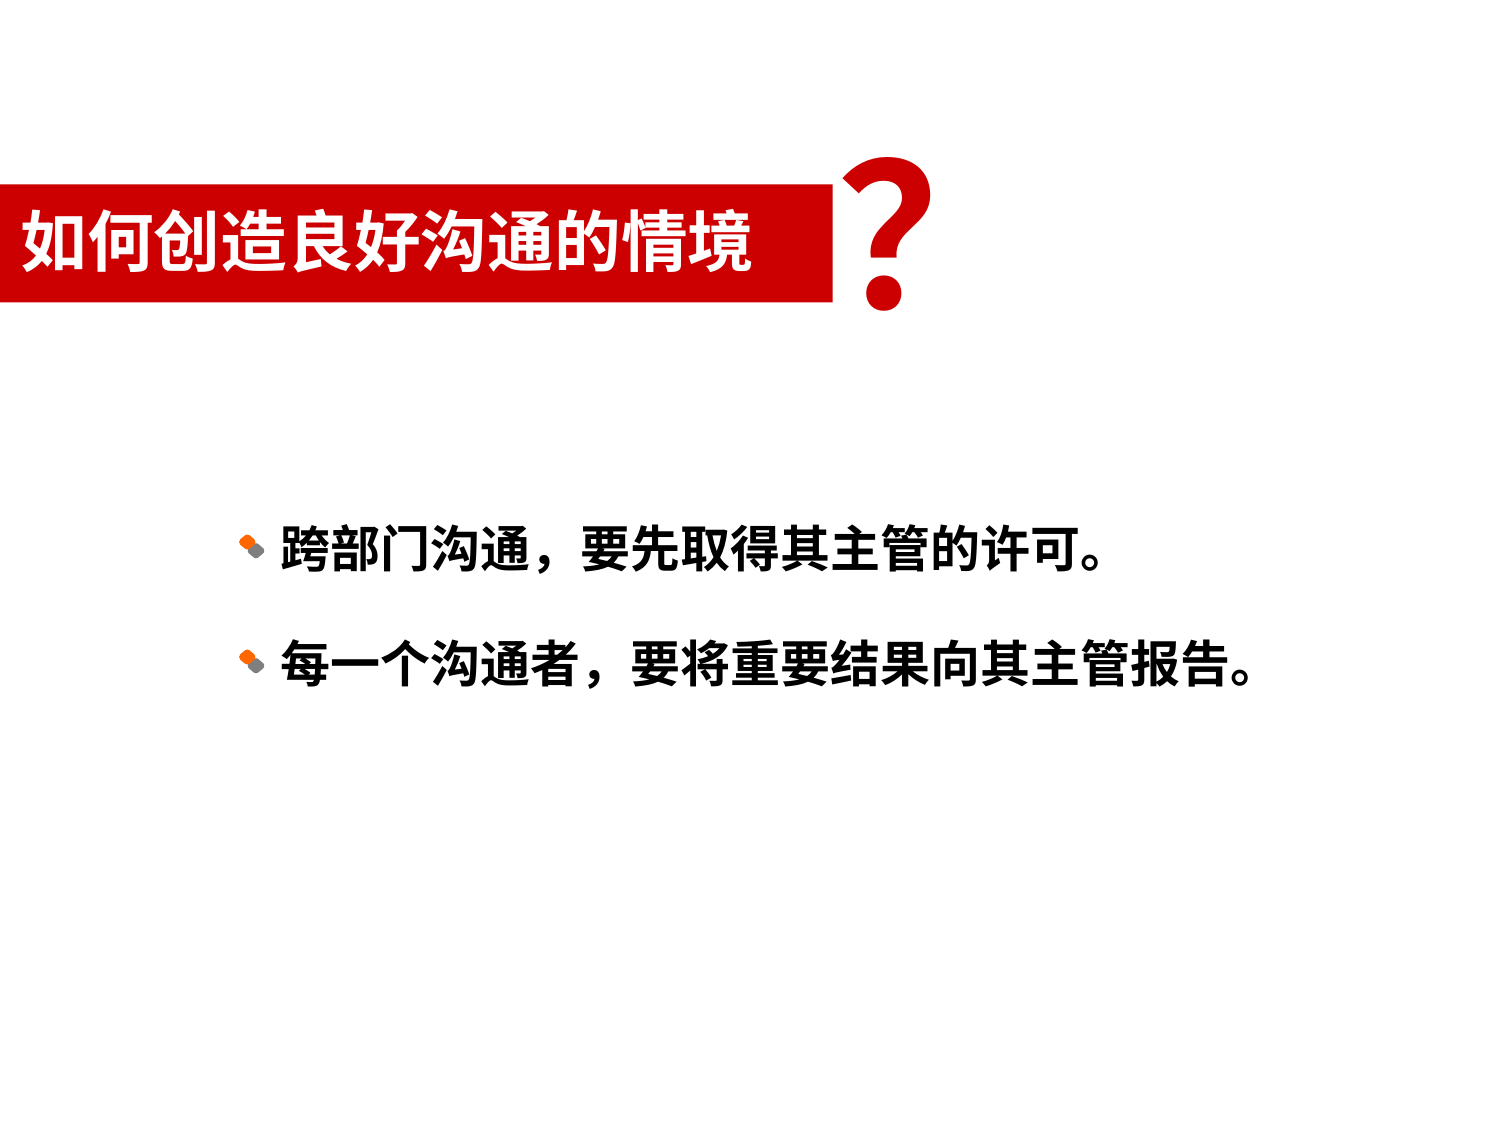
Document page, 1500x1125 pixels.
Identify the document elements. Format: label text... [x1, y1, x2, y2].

text_box 如何创造良好沟通的情境 [5, 177, 821, 303]
text_box 跨部门沟通，要先取得其主管的许可。 每一个沟通者，要将重要结果向其主管报告。 [218, 479, 1341, 700]
text_box [0, 184, 5, 303]
text_box ？ [821, 101, 1052, 357]
